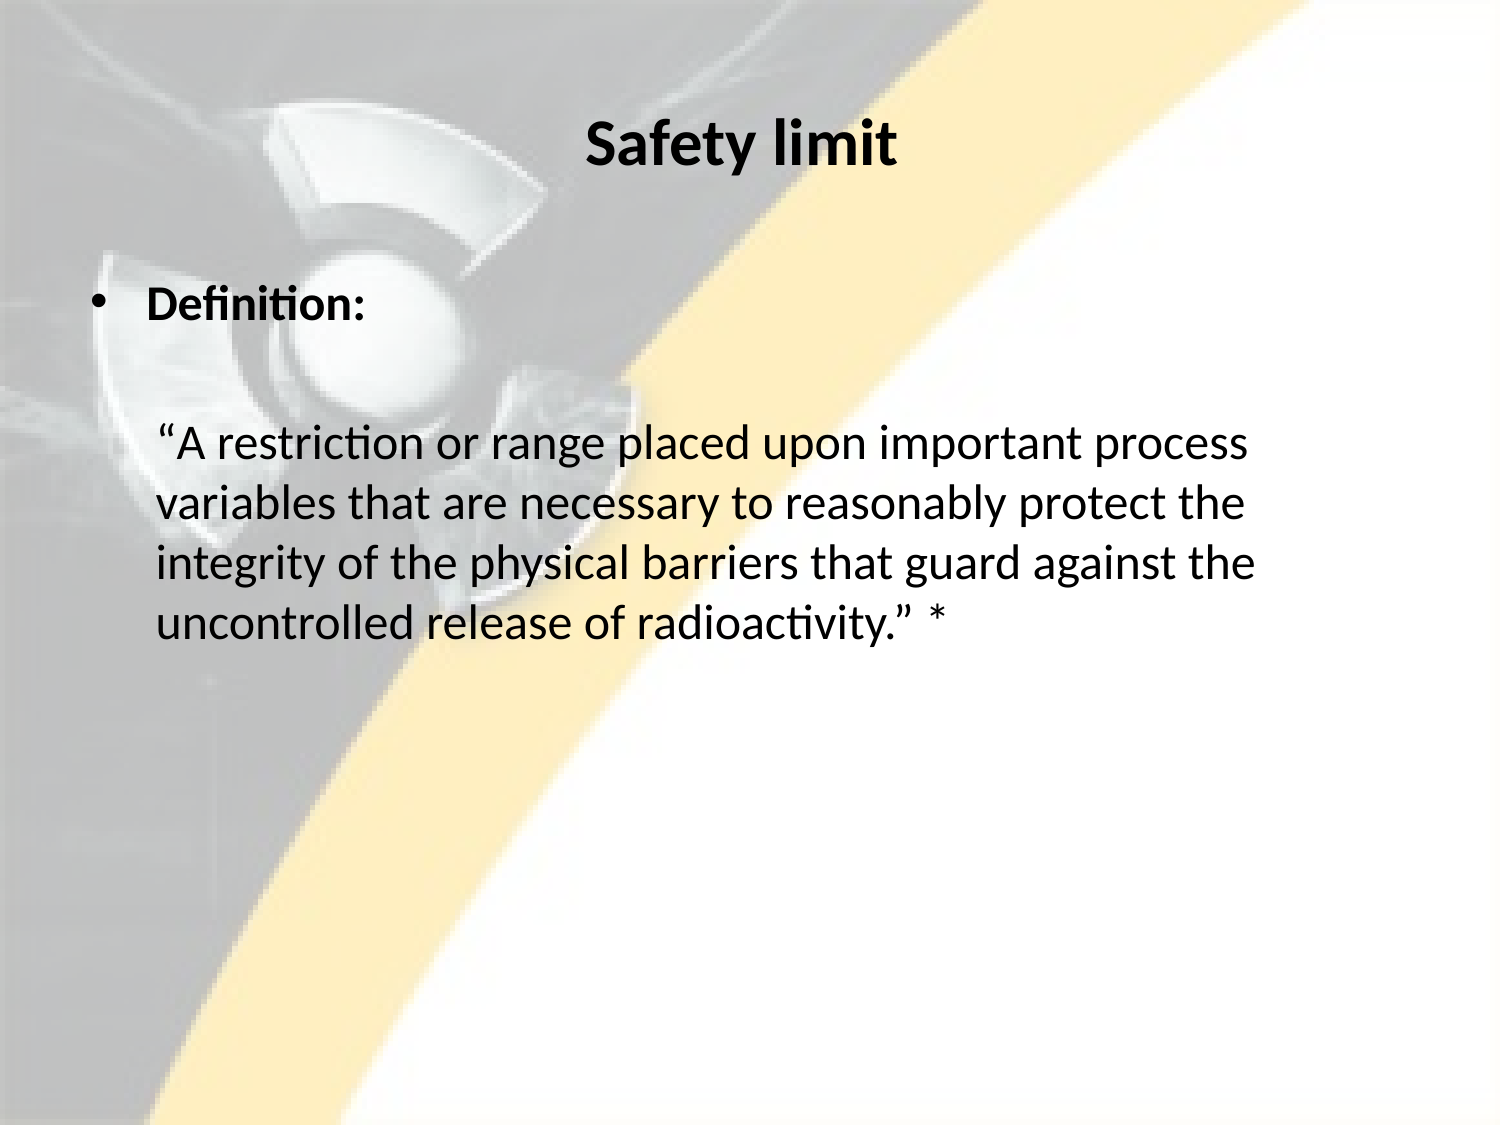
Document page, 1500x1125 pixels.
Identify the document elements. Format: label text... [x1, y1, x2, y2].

title Safety limit [75, 45, 1425, 233]
list Definition: “A restriction or range placed upon important process variables that are necessary to reasonably protect the integrity of the physical barriers that guard against the uncontrolled release of radioactivity.” * [75, 262, 1425, 1005]
